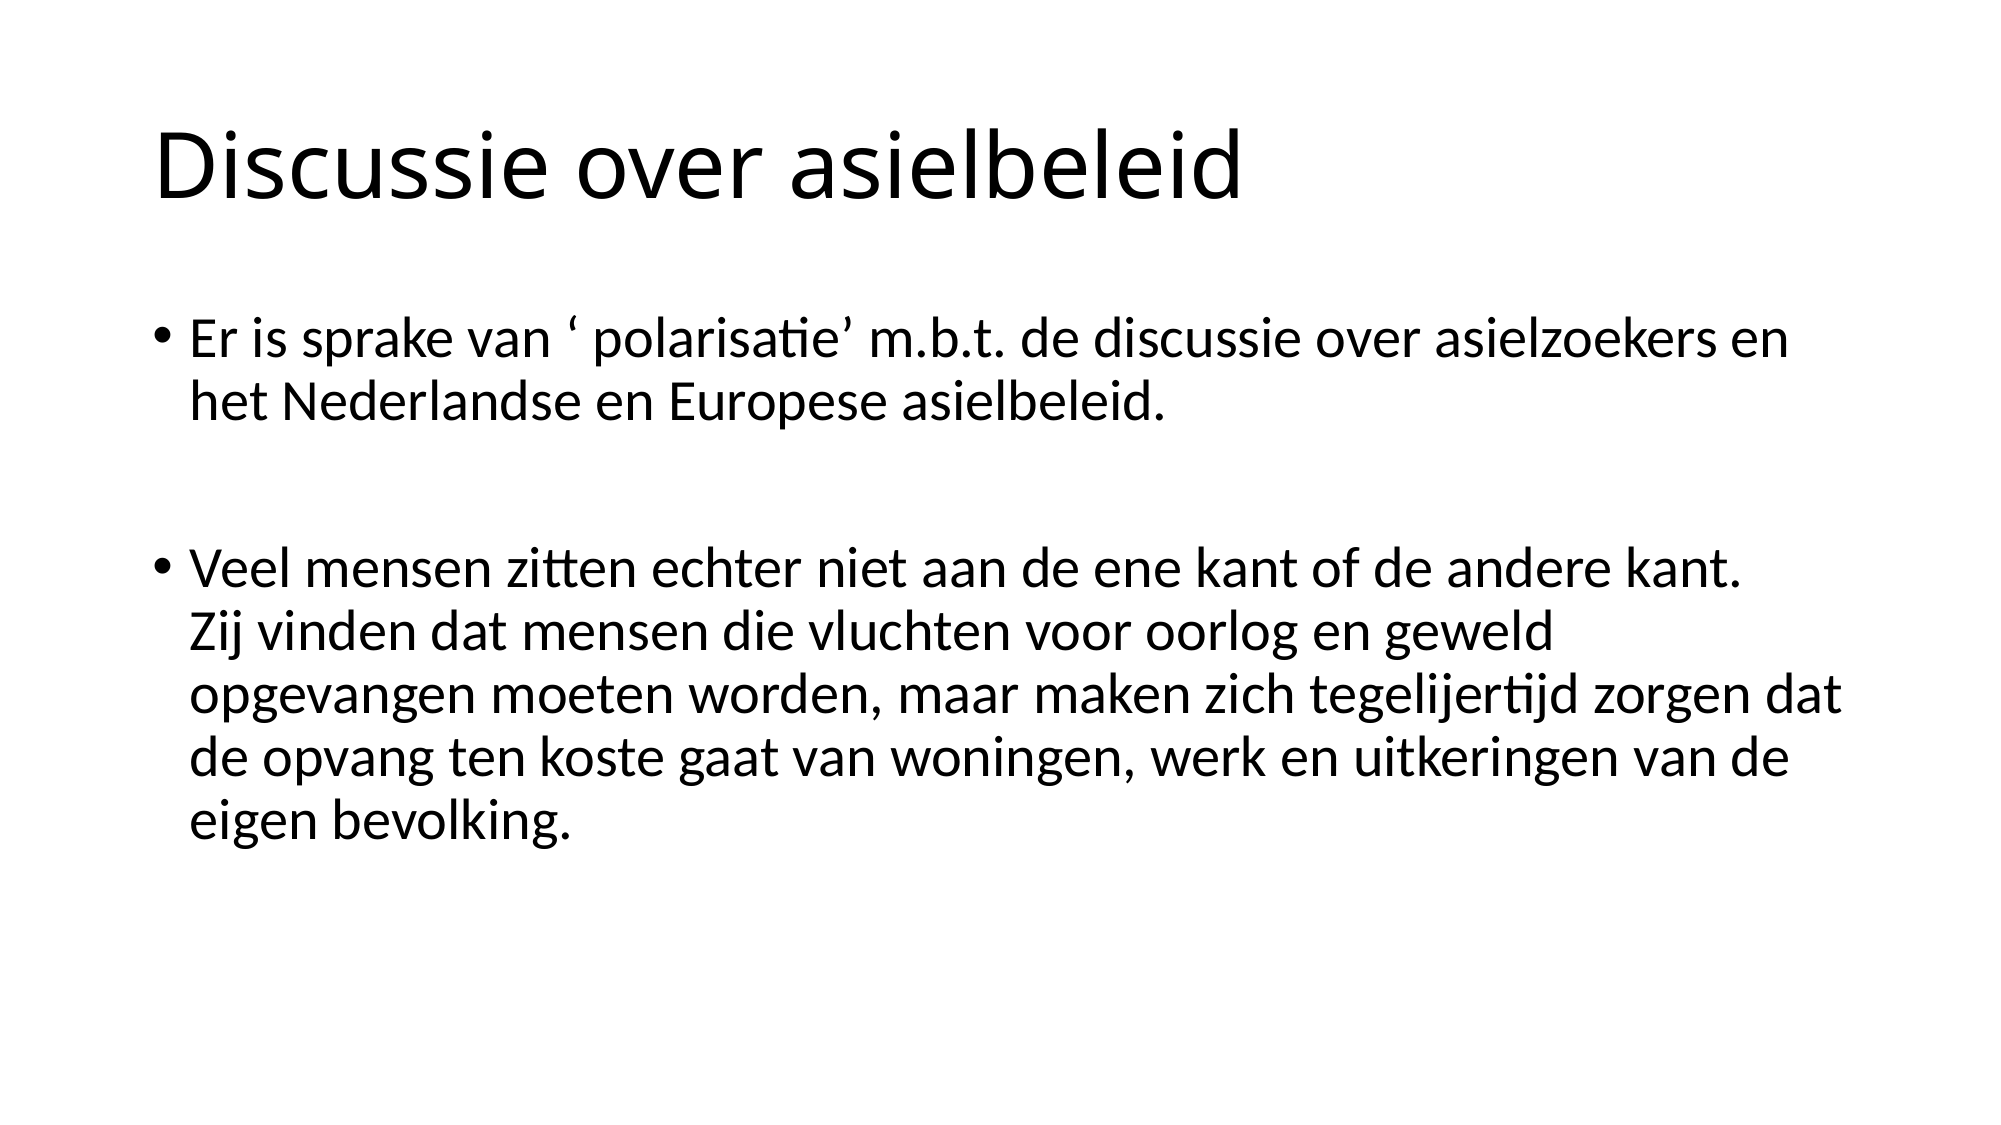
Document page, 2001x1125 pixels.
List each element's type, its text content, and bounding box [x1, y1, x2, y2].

list Er is sprake van ‘ polarisatie’ m.b.t. de discussie over asielzoekers en het Nederlandse en Europese asielbeleid. Veel mensen zitten echter niet aan de ene kant of de andere kant. Zij vinden dat mensen die vluchten voor oorlog en geweld opgevangen moeten worden, maar maken zich tegelijertijd zorgen dat de opvang ten koste gaat van woningen, werk en uitkeringen van de eigen bevolking. [137, 299, 1863, 1014]
title Discussie over asielbeleid [137, 59, 1863, 278]
